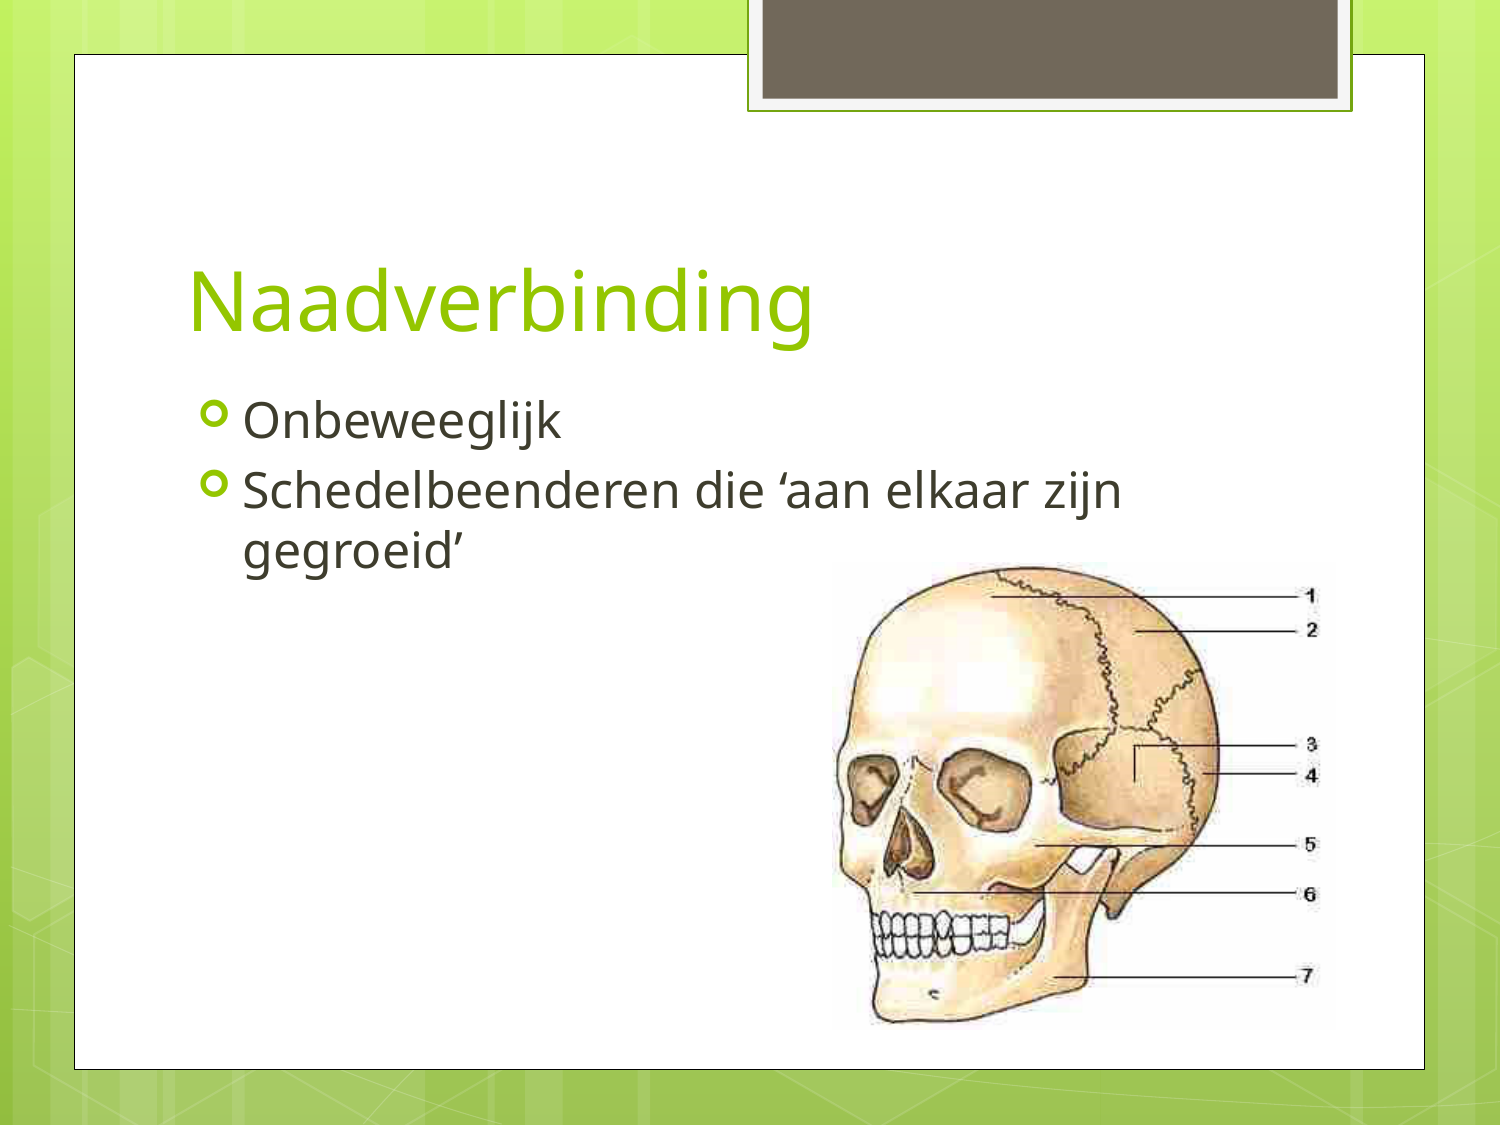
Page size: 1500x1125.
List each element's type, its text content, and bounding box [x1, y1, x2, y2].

list Onbeweeglijk Schedelbeenderen die ‘aan elkaar zijn gegroeid’ [171, 381, 1283, 957]
title Naadverbinding [171, 168, 1324, 357]
picture [832, 562, 1336, 1030]
